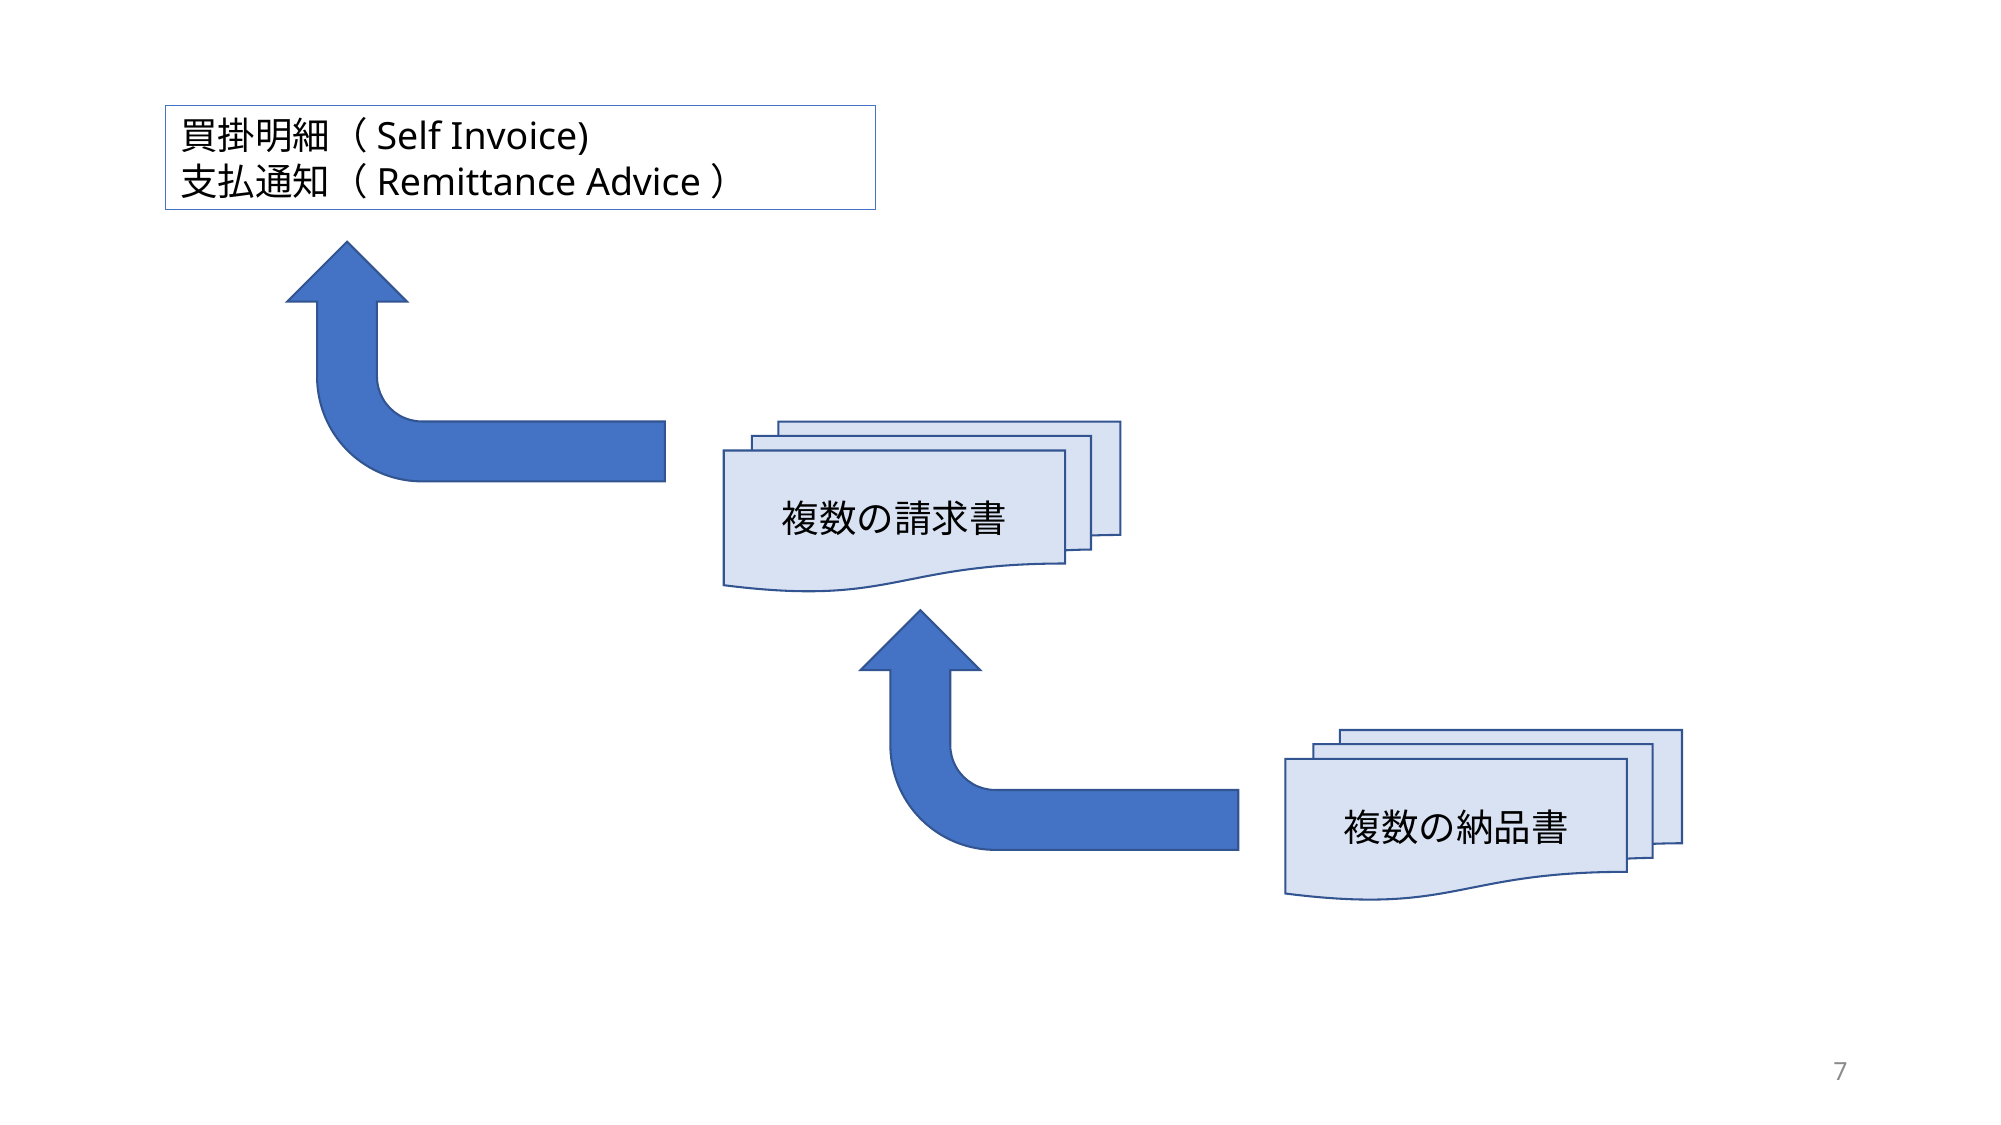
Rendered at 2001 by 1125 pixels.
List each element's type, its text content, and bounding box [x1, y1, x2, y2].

text_box [284, 240, 666, 483]
text_box [857, 608, 1240, 851]
text_box 複数の請求書 [722, 420, 1122, 593]
text_box 買掛明細（Self Invoice) 支払通知（Remittance Advice） [165, 105, 876, 210]
text_box 複数の納品書 [1284, 728, 1684, 901]
slide_number 7 [1412, 1042, 1863, 1103]
